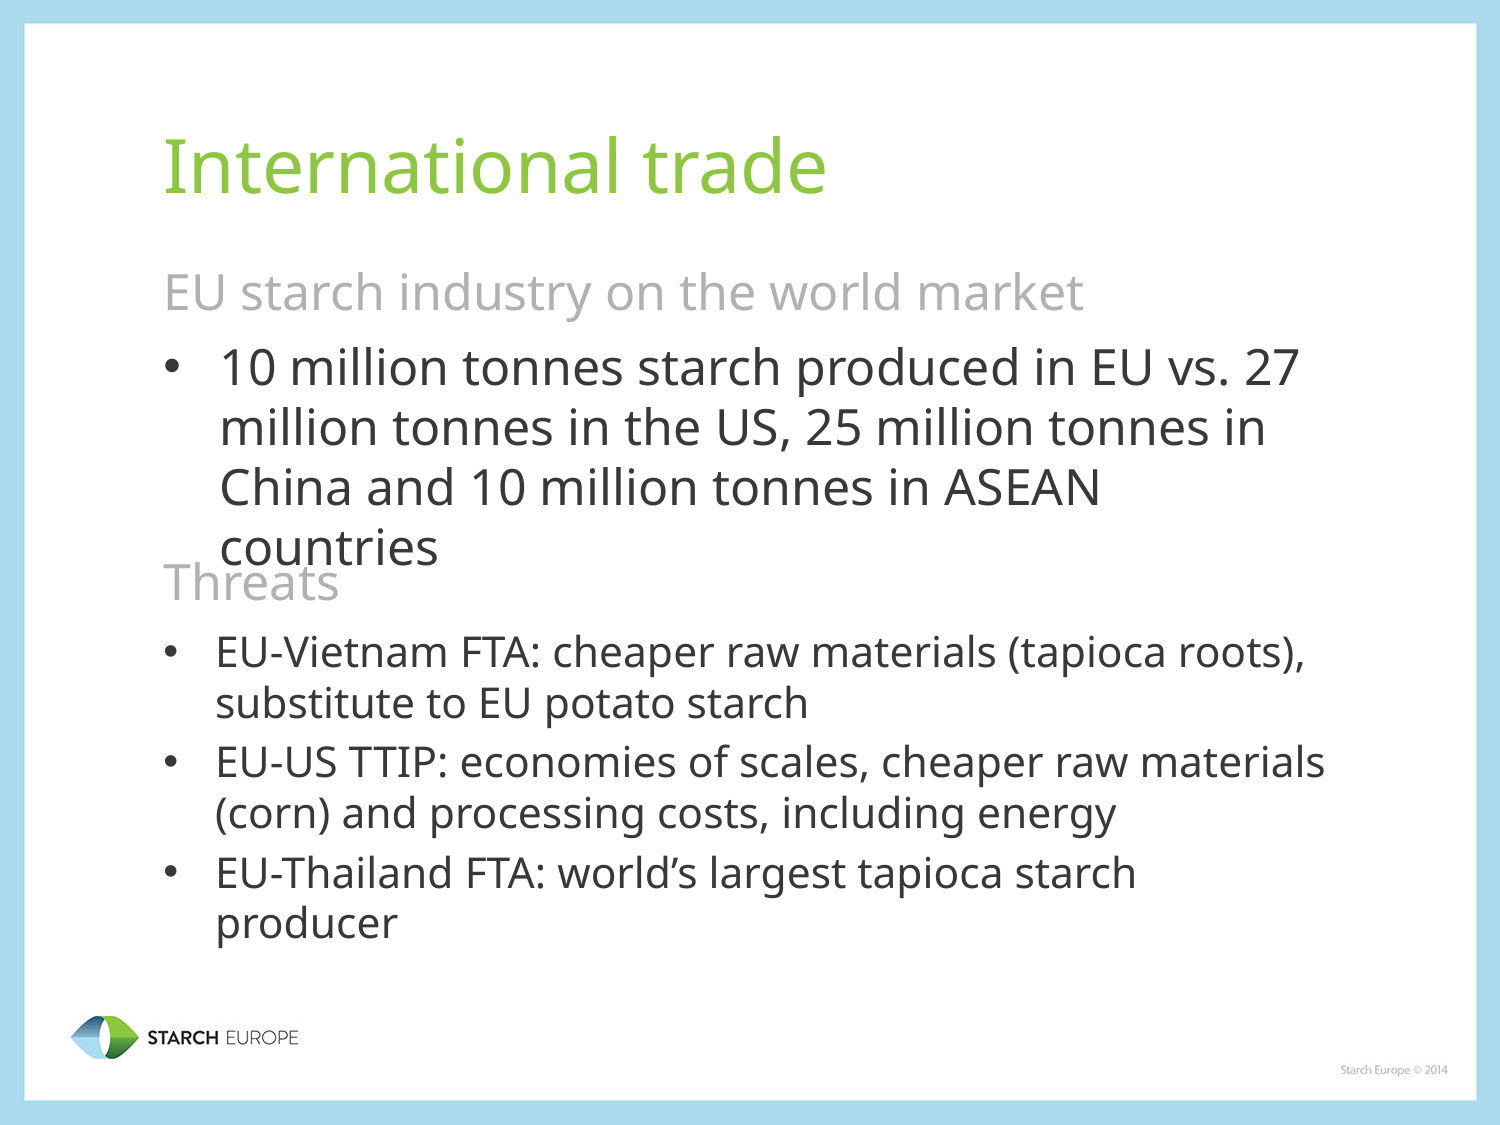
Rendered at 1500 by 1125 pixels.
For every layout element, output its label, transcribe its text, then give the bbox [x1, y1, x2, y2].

picture [0, 0, 1500, 1125]
list 10 million tonnes starch produced in EU vs. 27 million tonnes in the US, 25 million tonnes in China and 10 million tonnes in ASEAN countries [148, 327, 1342, 512]
title International trade [148, 69, 1342, 222]
list EU-Vietnam FTA: cheaper raw materials (tapioca roots), substitute to EU potato starch EU-US TTIP: economies of scales, cheaper raw materials (corn) and processing costs, including energy EU-Thailand FTA: world’s largest tapioca starch producer [148, 617, 1342, 974]
list EU starch industry on the world market [148, 222, 1342, 327]
list Threats [148, 512, 1342, 617]
